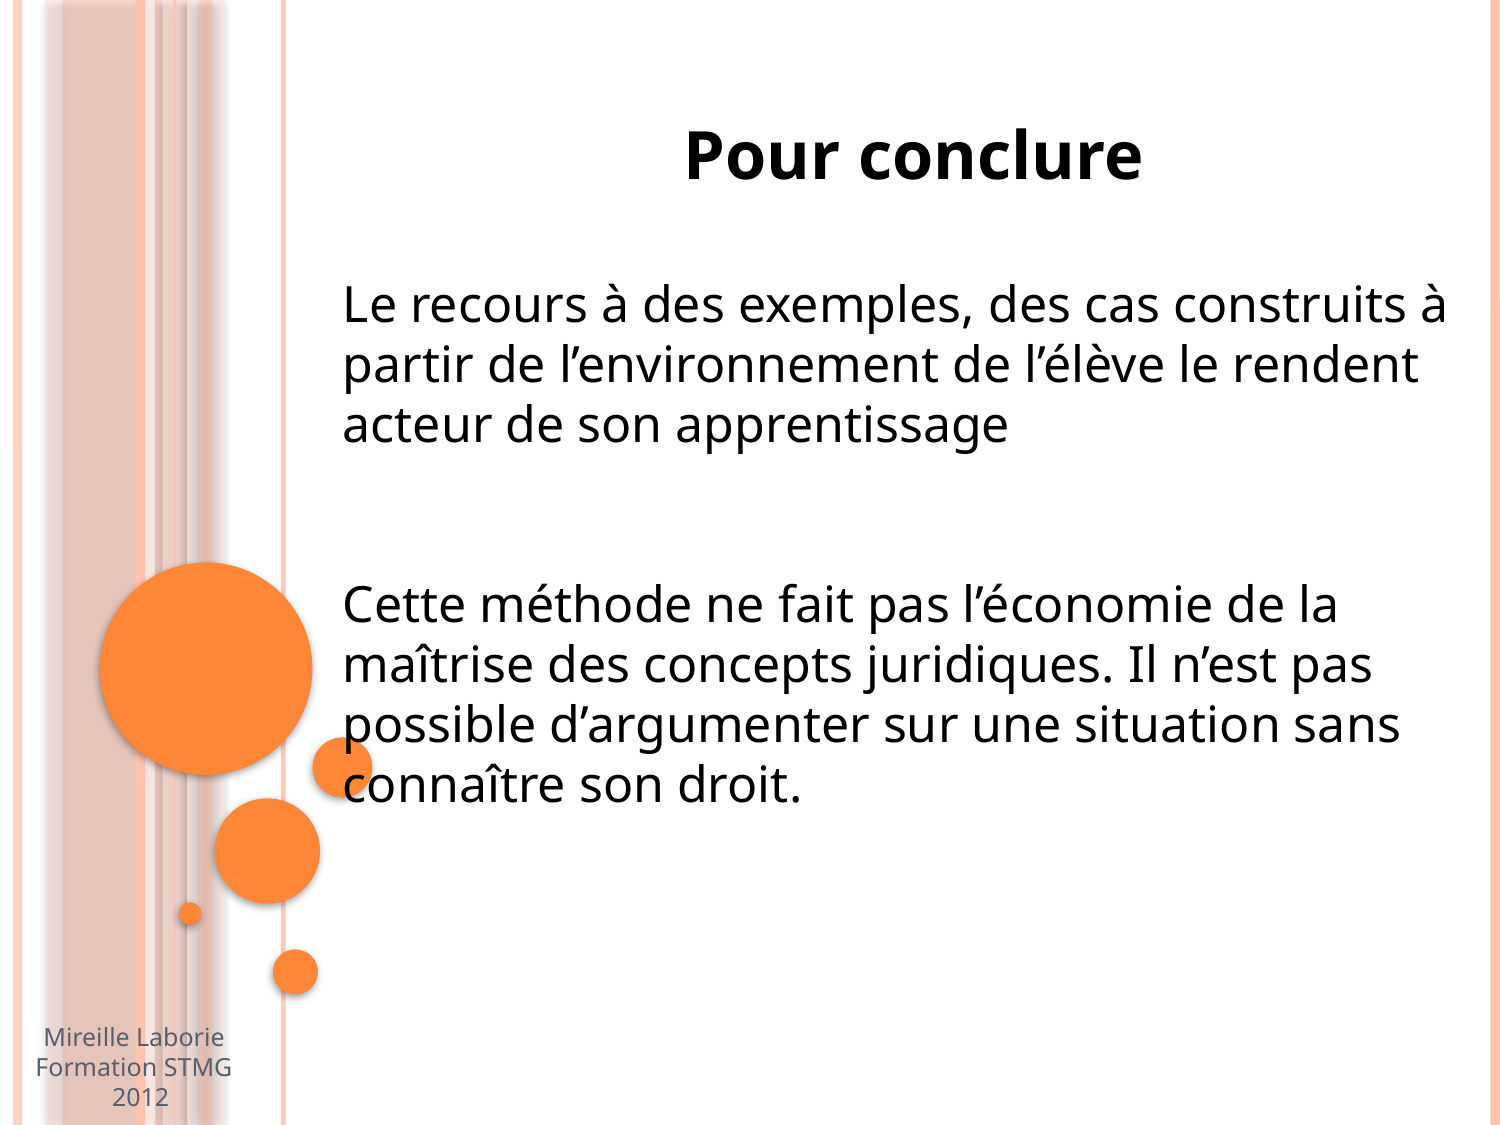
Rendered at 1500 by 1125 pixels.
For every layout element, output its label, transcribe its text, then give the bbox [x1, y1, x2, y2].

text_box Pour conclure Le recours à des exemples, des cas construits à partir de l’environnement de l’élève le rendent acteur de son apprentissage Cette méthode ne fait pas l’économie de la maîtrise des concepts juridiques. Il n’est pas possible d’argumenter sur une situation sans connaître son droit. [328, 105, 1500, 1040]
footer Mireille Laborie Formation STMG 2012 [0, 1007, 282, 1125]
